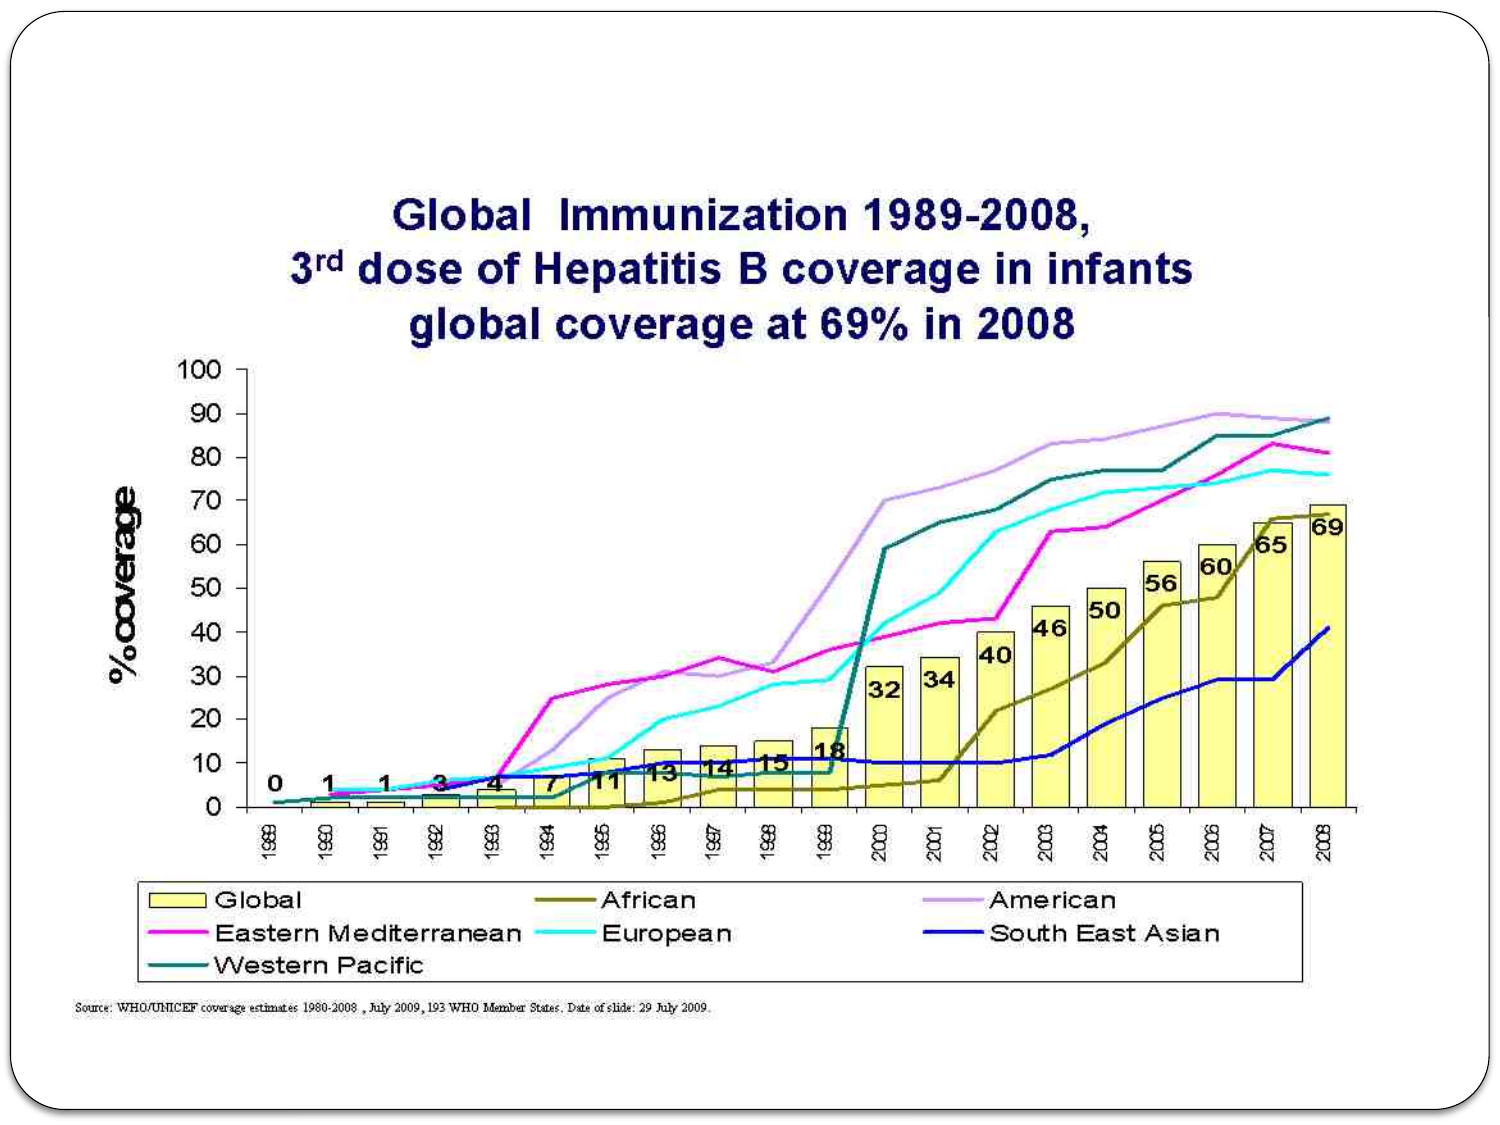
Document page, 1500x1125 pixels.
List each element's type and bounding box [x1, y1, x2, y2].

list [62, 179, 1426, 1021]
